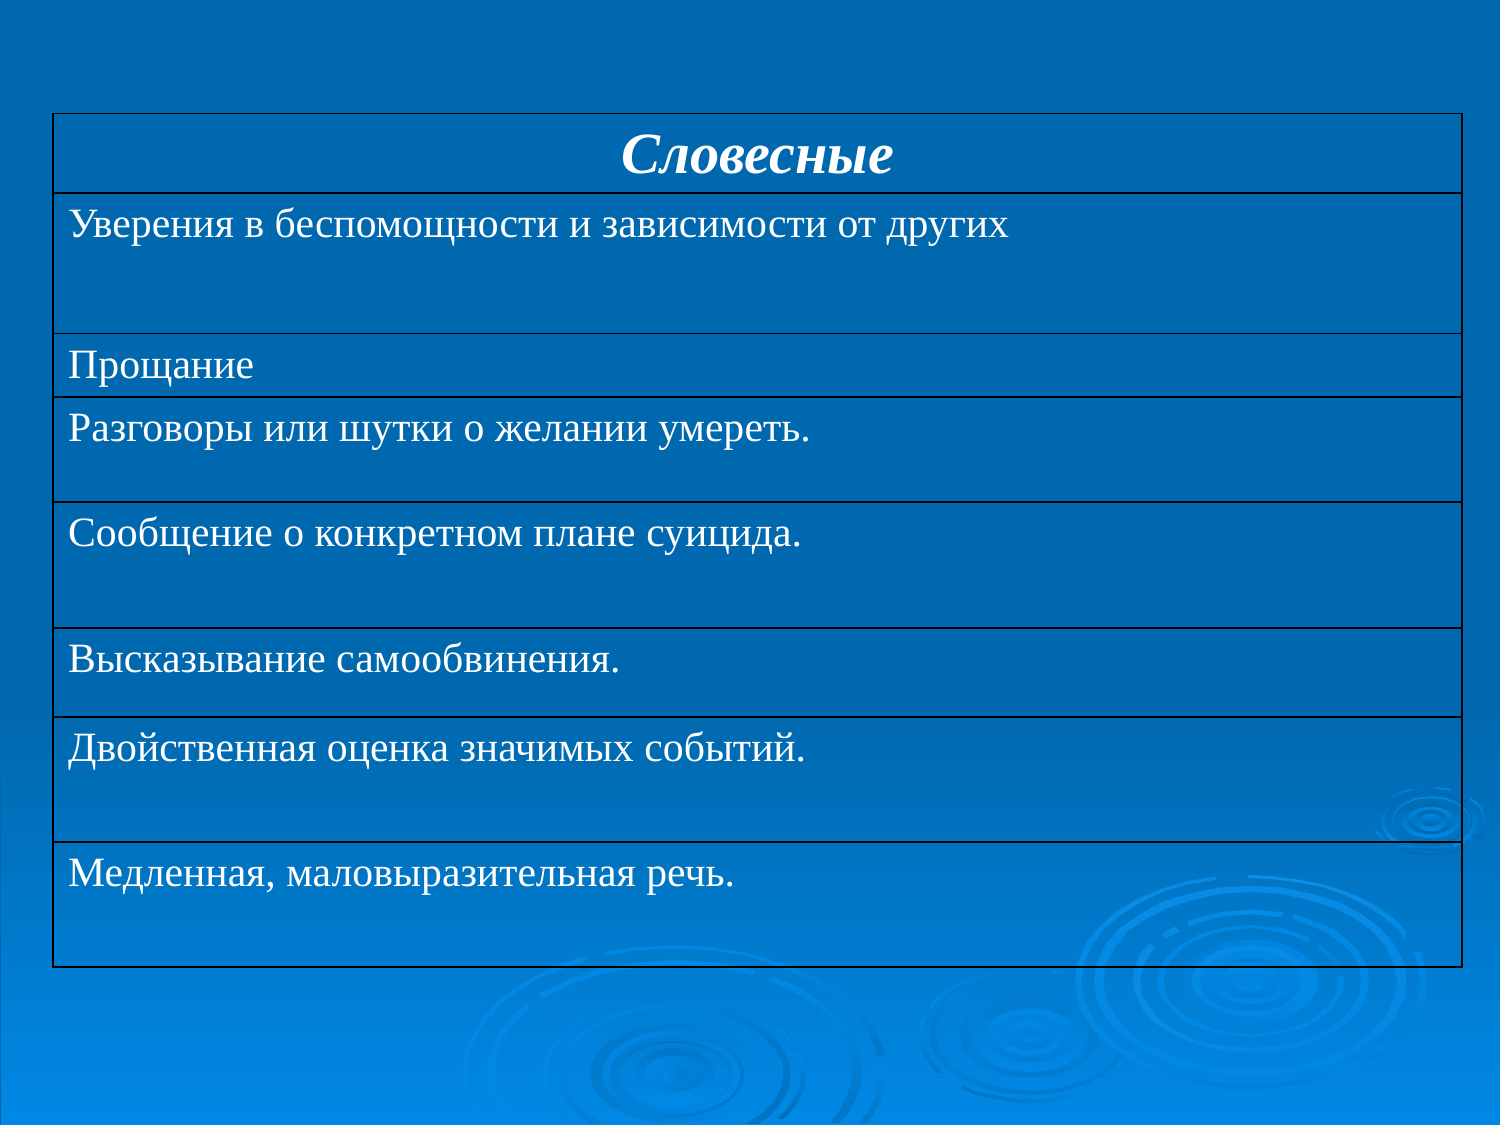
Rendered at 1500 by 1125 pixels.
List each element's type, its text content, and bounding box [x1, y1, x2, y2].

table_cell Разговоры или шутки о желании умереть. [54, 398, 1461, 501]
table_cell Прощание [54, 334, 1461, 396]
table_cell Уверения в беспомощности и зависимости от других [54, 194, 1461, 333]
table_cell Медленная, маловыразительная речь. [54, 843, 1461, 966]
table_header Словесные [54, 114, 1461, 192]
table_cell Сообщение о конкретном плане суицида. [54, 503, 1461, 627]
table_cell Двойственная оценка значимых событий. [54, 718, 1461, 841]
table_cell Высказывание самообвинения. [54, 629, 1461, 716]
